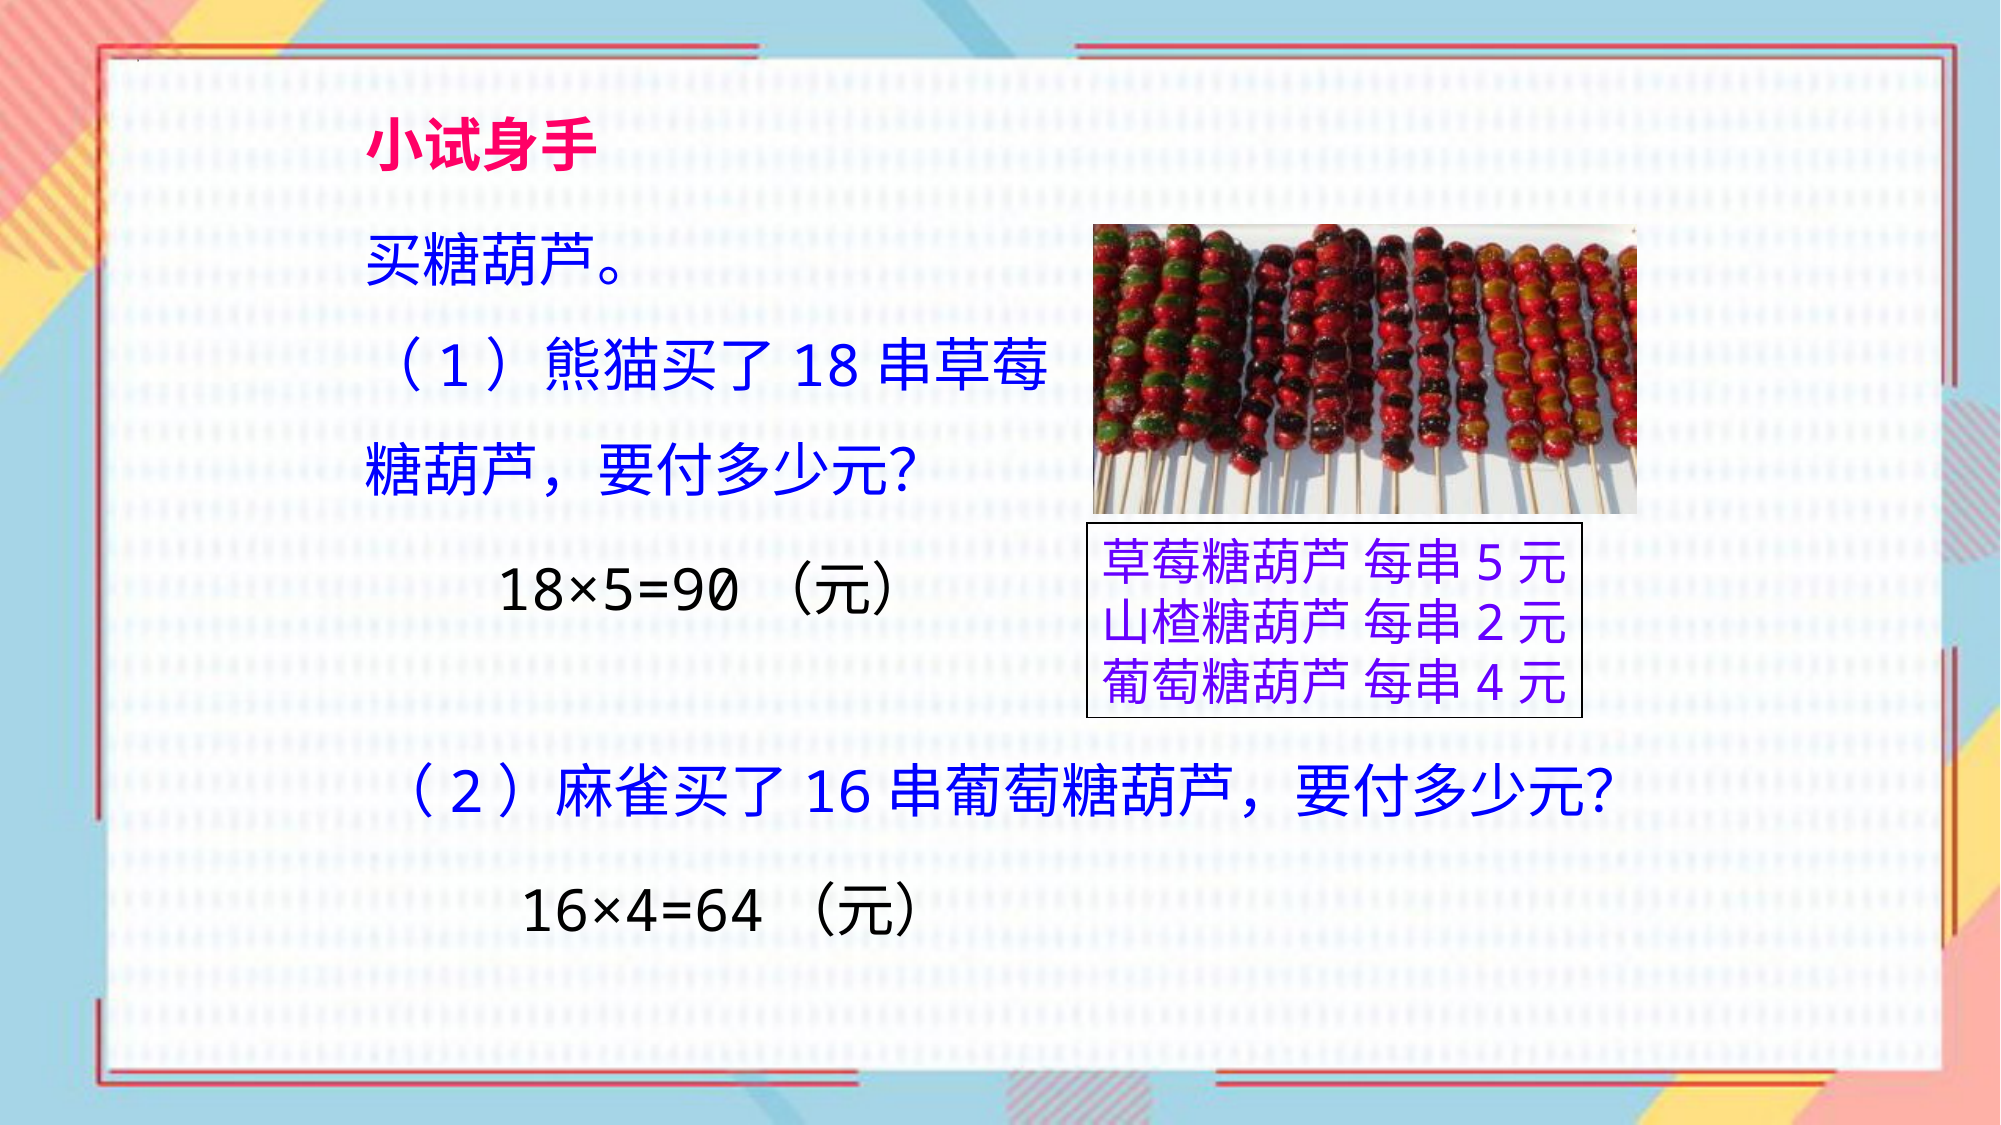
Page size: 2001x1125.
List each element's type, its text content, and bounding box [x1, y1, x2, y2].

picture [0, 0, 2001, 1125]
text_box 小试身手 [350, 100, 614, 186]
text_box （2）麻雀买了16串葡萄糖葫芦，要付多少元？ [361, 712, 1738, 832]
text_box 买糖葫芦。 （1）熊猫买了18串草莓糖葫芦，要付多少元？ [349, 180, 1082, 511]
text_box 16×4=64（元） [504, 865, 969, 951]
text_box 草莓糖葫芦 每串5元 山楂糖葫芦 每串2元 葡萄糖葫芦 每串4元 [1087, 522, 1582, 718]
text_box 18×5=90（元） [481, 544, 945, 630]
